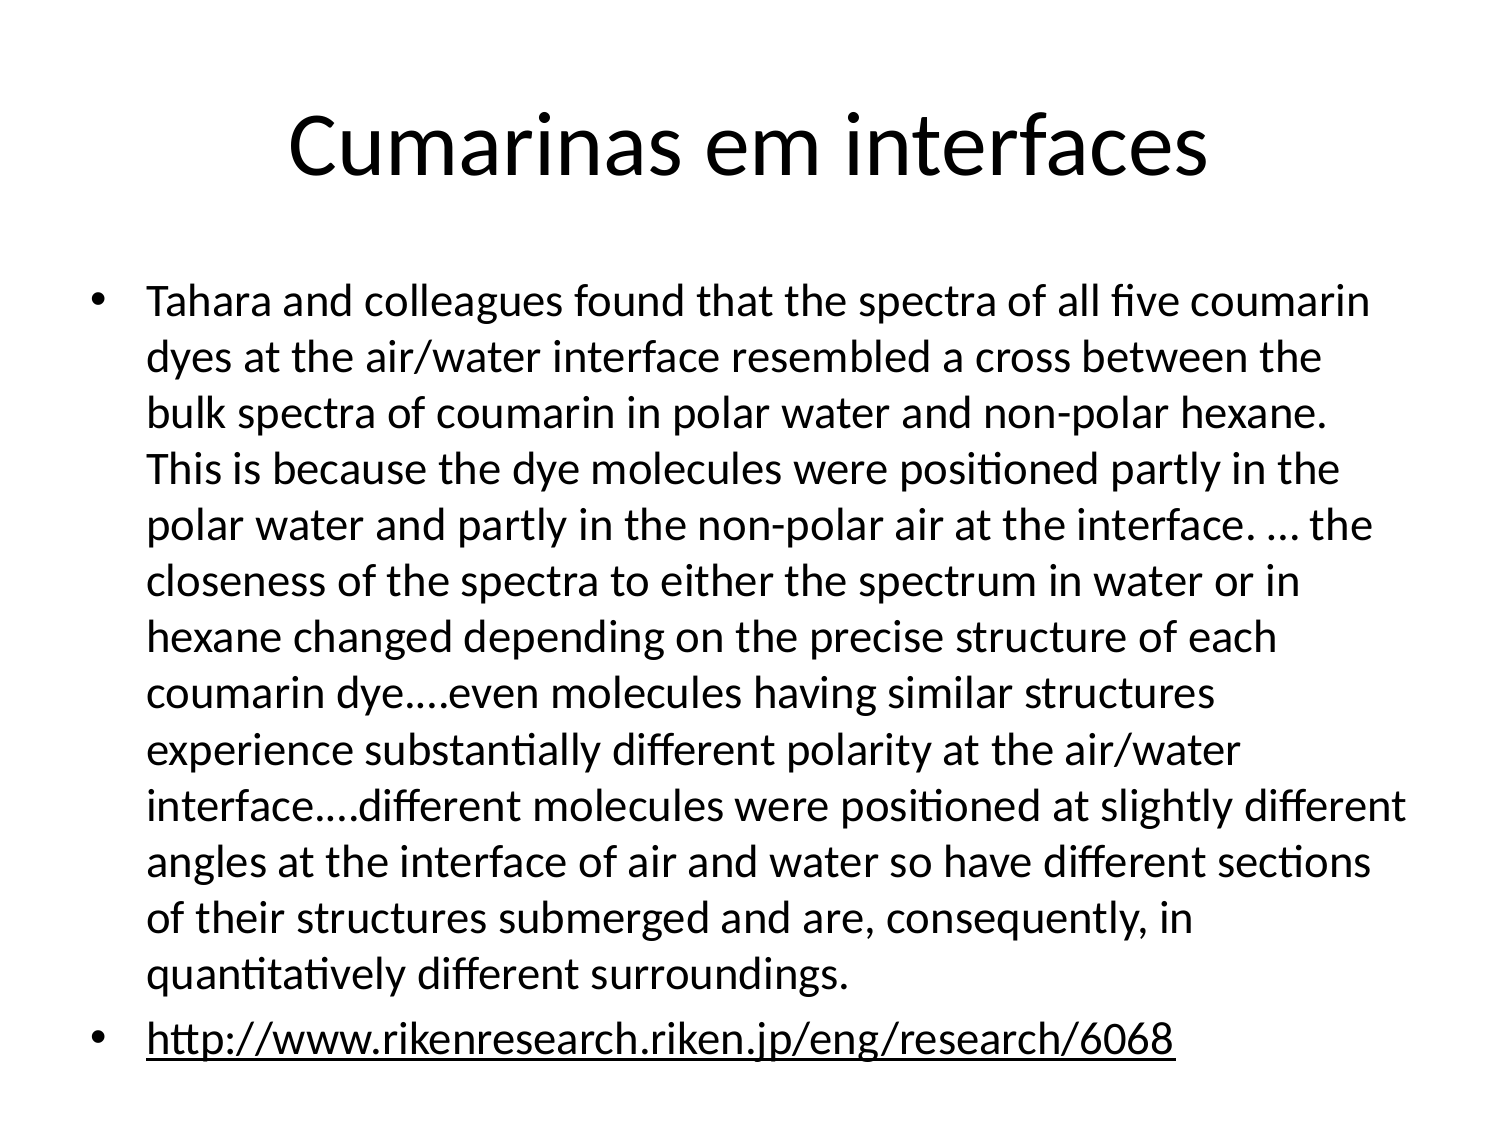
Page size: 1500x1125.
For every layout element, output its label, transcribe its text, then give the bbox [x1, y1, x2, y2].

list Tahara and colleagues found that the spectra of all five coumarin dyes at the air/water interface resembled a cross between the bulk spectra of coumarin in polar water and non-polar hexane. This is because the dye molecules were positioned partly in the polar water and partly in the non-polar air at the interface. … the closeness of the spectra to either the spectrum in water or in hexane changed depending on the precise structure of each coumarin dye. …even molecules having similar structures experience substantially different polarity at the air/water interface. …different molecules were positioned at slightly different angles at the interface of air and water so have different sections of their structures submerged and are, consequently, in quantitatively different surroundings. http://www.rikenresearch.riken.jp/eng/research/6068 [75, 262, 1425, 1077]
title Cumarinas em interfaces [75, 45, 1425, 233]
